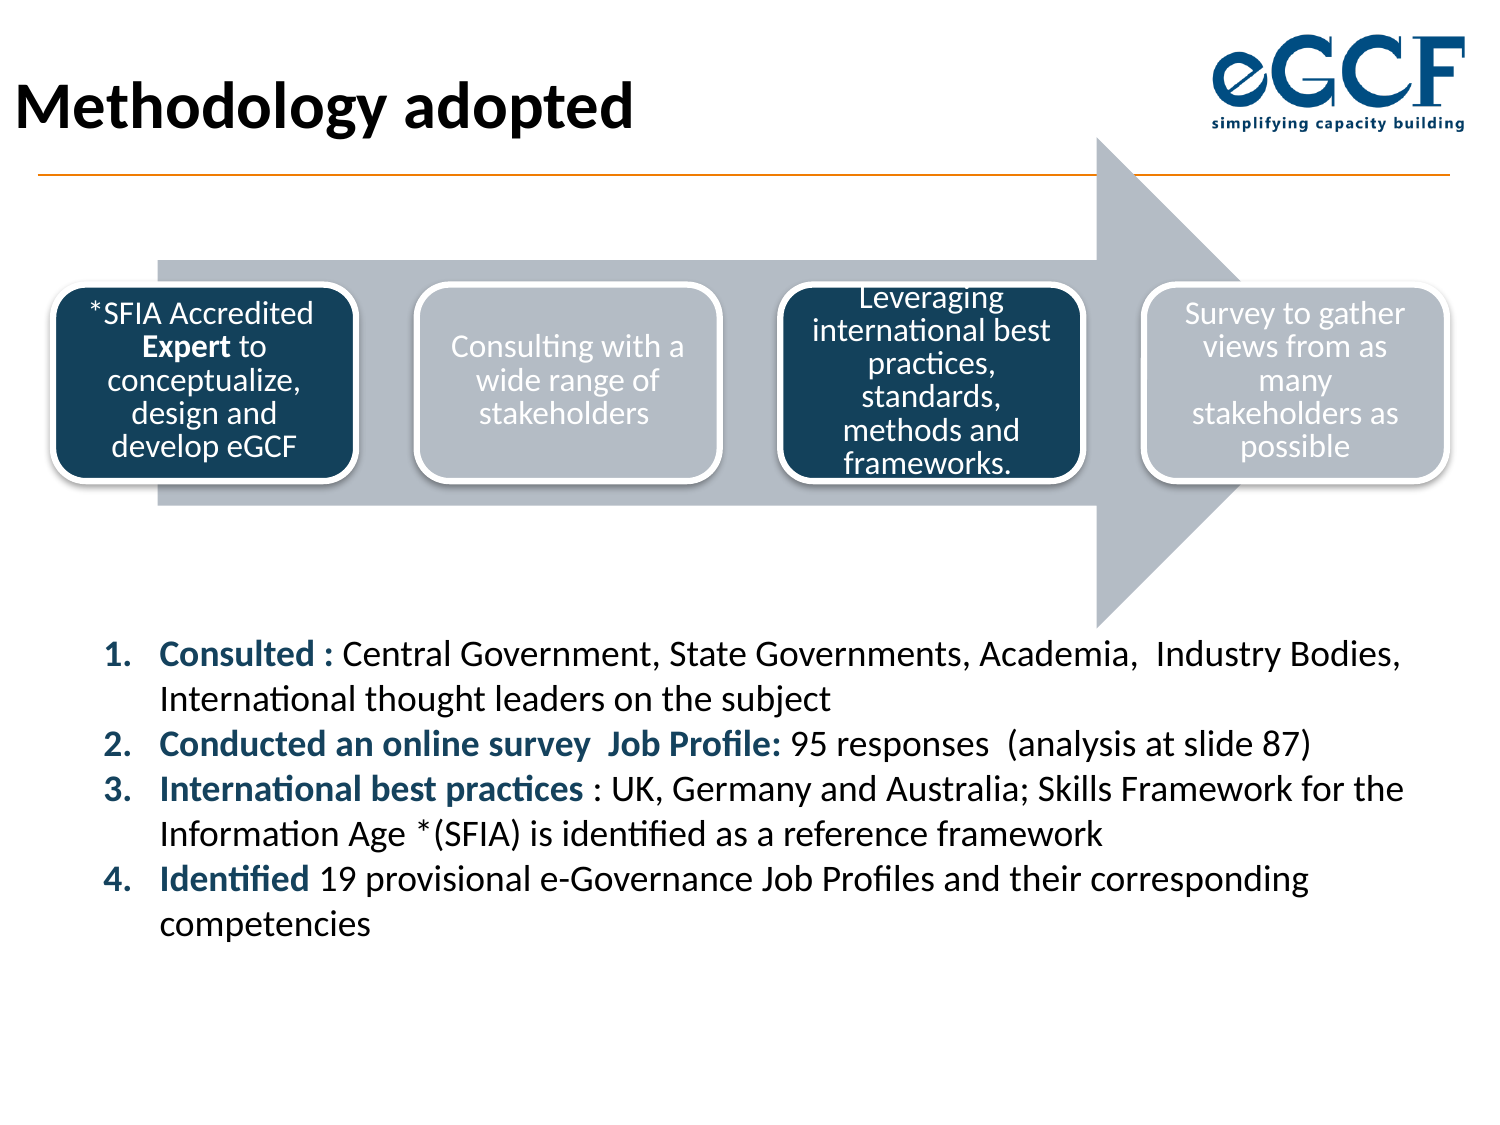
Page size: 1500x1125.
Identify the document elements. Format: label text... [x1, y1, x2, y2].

text_box Consulted : Central Government, State Governments, Academia, Industry Bodies, International thought leaders on the subject Conducted an online survey Job Profile: 95 responses (analysis at slide 87) International best practices : UK, Germany and Australia; Skills Framework for the Information Age *(SFIA) is identified as a reference framework Identified 19 provisional e-Governance Job Profiles and their corresponding competencies [88, 638, 1436, 997]
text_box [52, 136, 1448, 629]
picture [1194, 0, 1479, 151]
text_box Methodology adopted [0, 54, 1189, 150]
